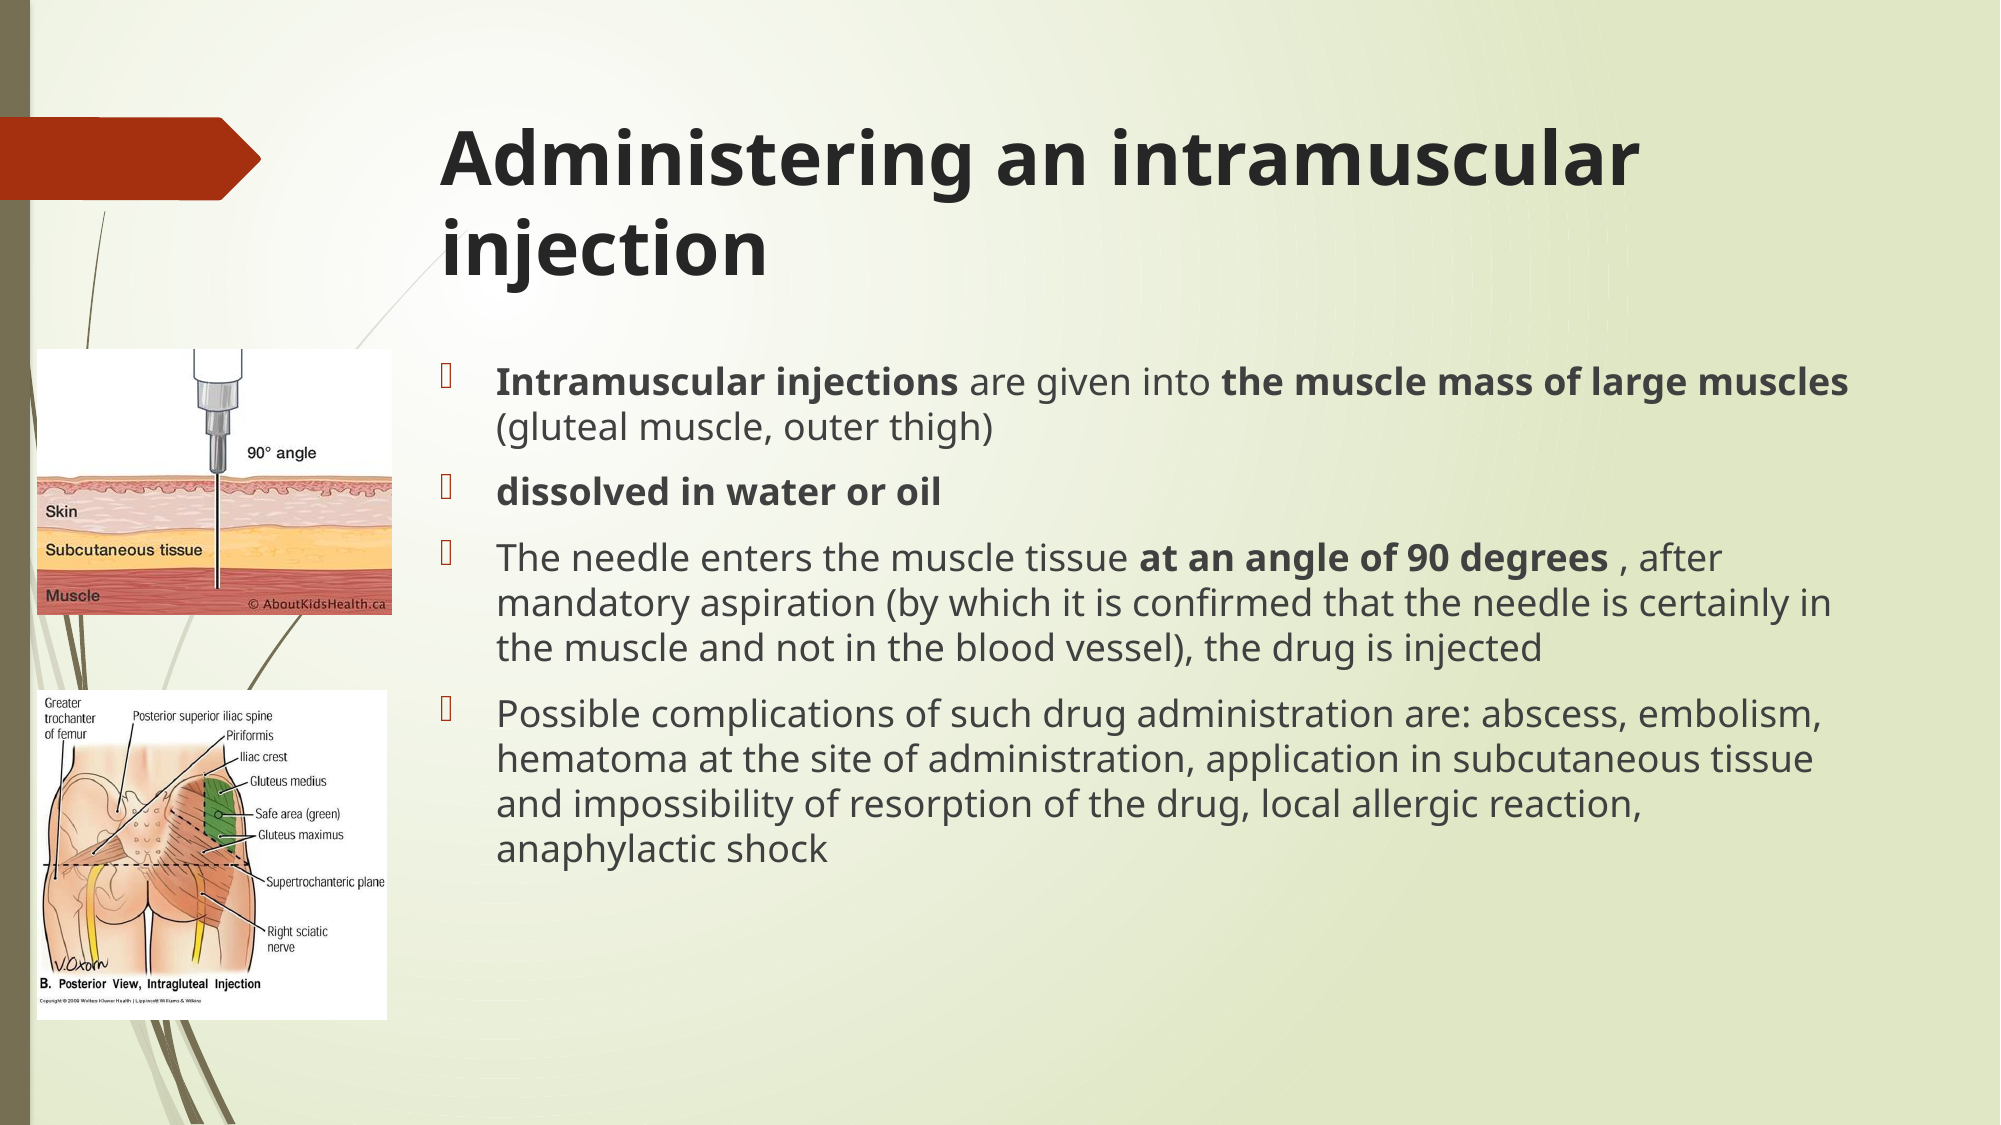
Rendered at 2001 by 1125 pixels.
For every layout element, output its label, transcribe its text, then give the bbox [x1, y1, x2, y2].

title Administering an intramuscular injection [425, 102, 1888, 313]
picture [37, 349, 392, 616]
list Intramuscular injections are given into the muscle mass of large muscles (gluteal muscle, outer thigh) dissolved in water or oil The needle enters the muscle tissue at an angle of 90 degrees , after mandatory aspiration (by which it is confirmed that the needle is certainly in the muscle and not in the blood vessel), the drug is injected Possible complications of such drug administration are: abscess, embolism, hematoma at the site of administration, application in subcutaneous tissue and impossibility of resorption of the drug, local allergic reaction, anaphylactic shock [424, 350, 1888, 970]
picture [37, 689, 388, 1020]
